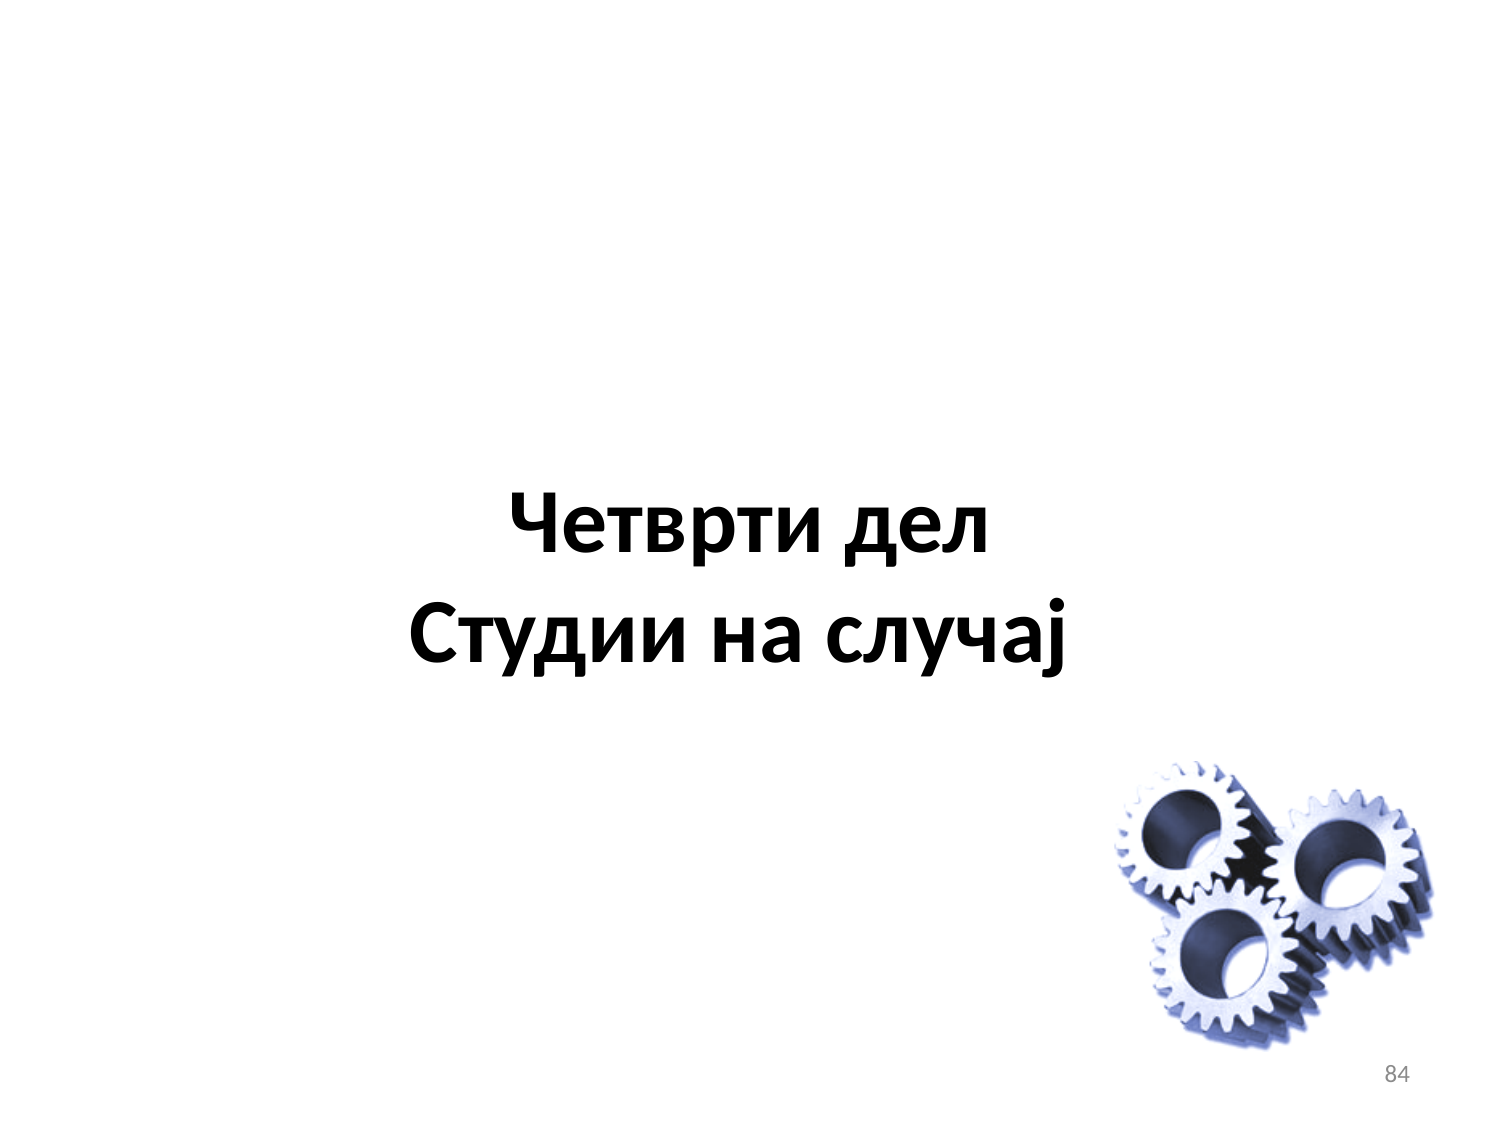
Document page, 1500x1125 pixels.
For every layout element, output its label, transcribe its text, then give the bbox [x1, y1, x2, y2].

slide_number 84 [1074, 1042, 1425, 1103]
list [1113, 761, 1436, 1052]
title Четврти дел Студии на случај [75, 453, 1425, 641]
